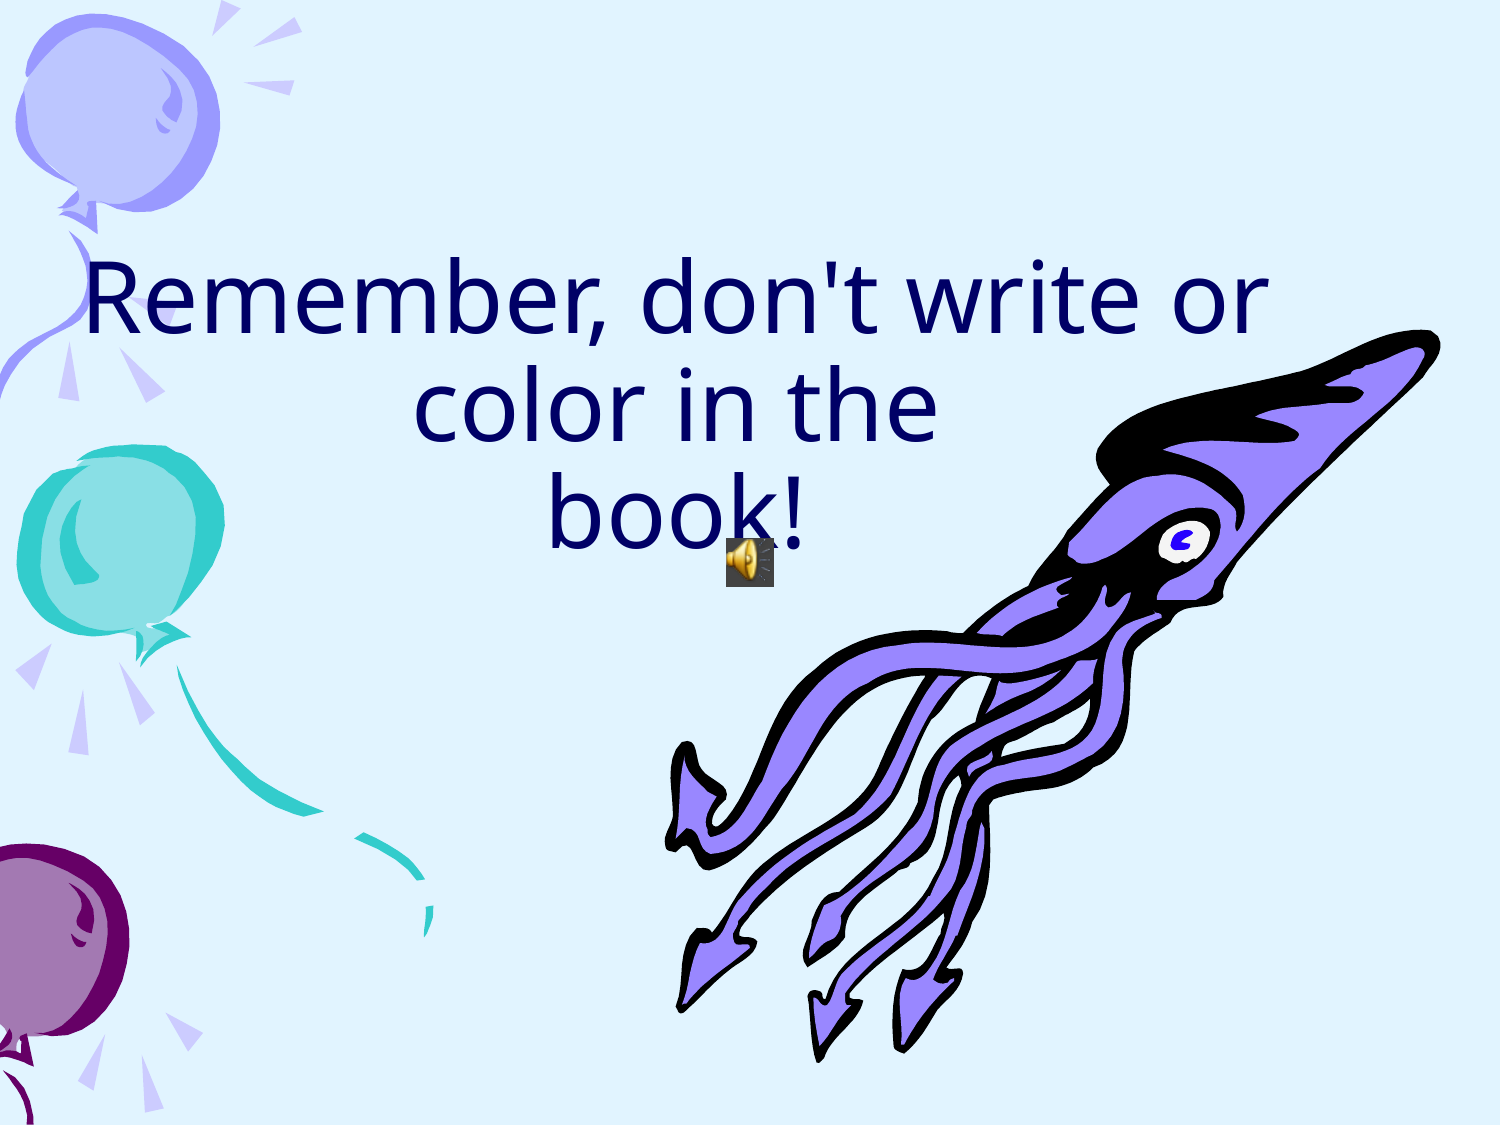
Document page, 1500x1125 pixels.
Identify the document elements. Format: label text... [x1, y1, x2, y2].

title Remember, don't write or color in the book! [0, 362, 657, 579]
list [662, 324, 1447, 1065]
picture [724, 537, 776, 588]
